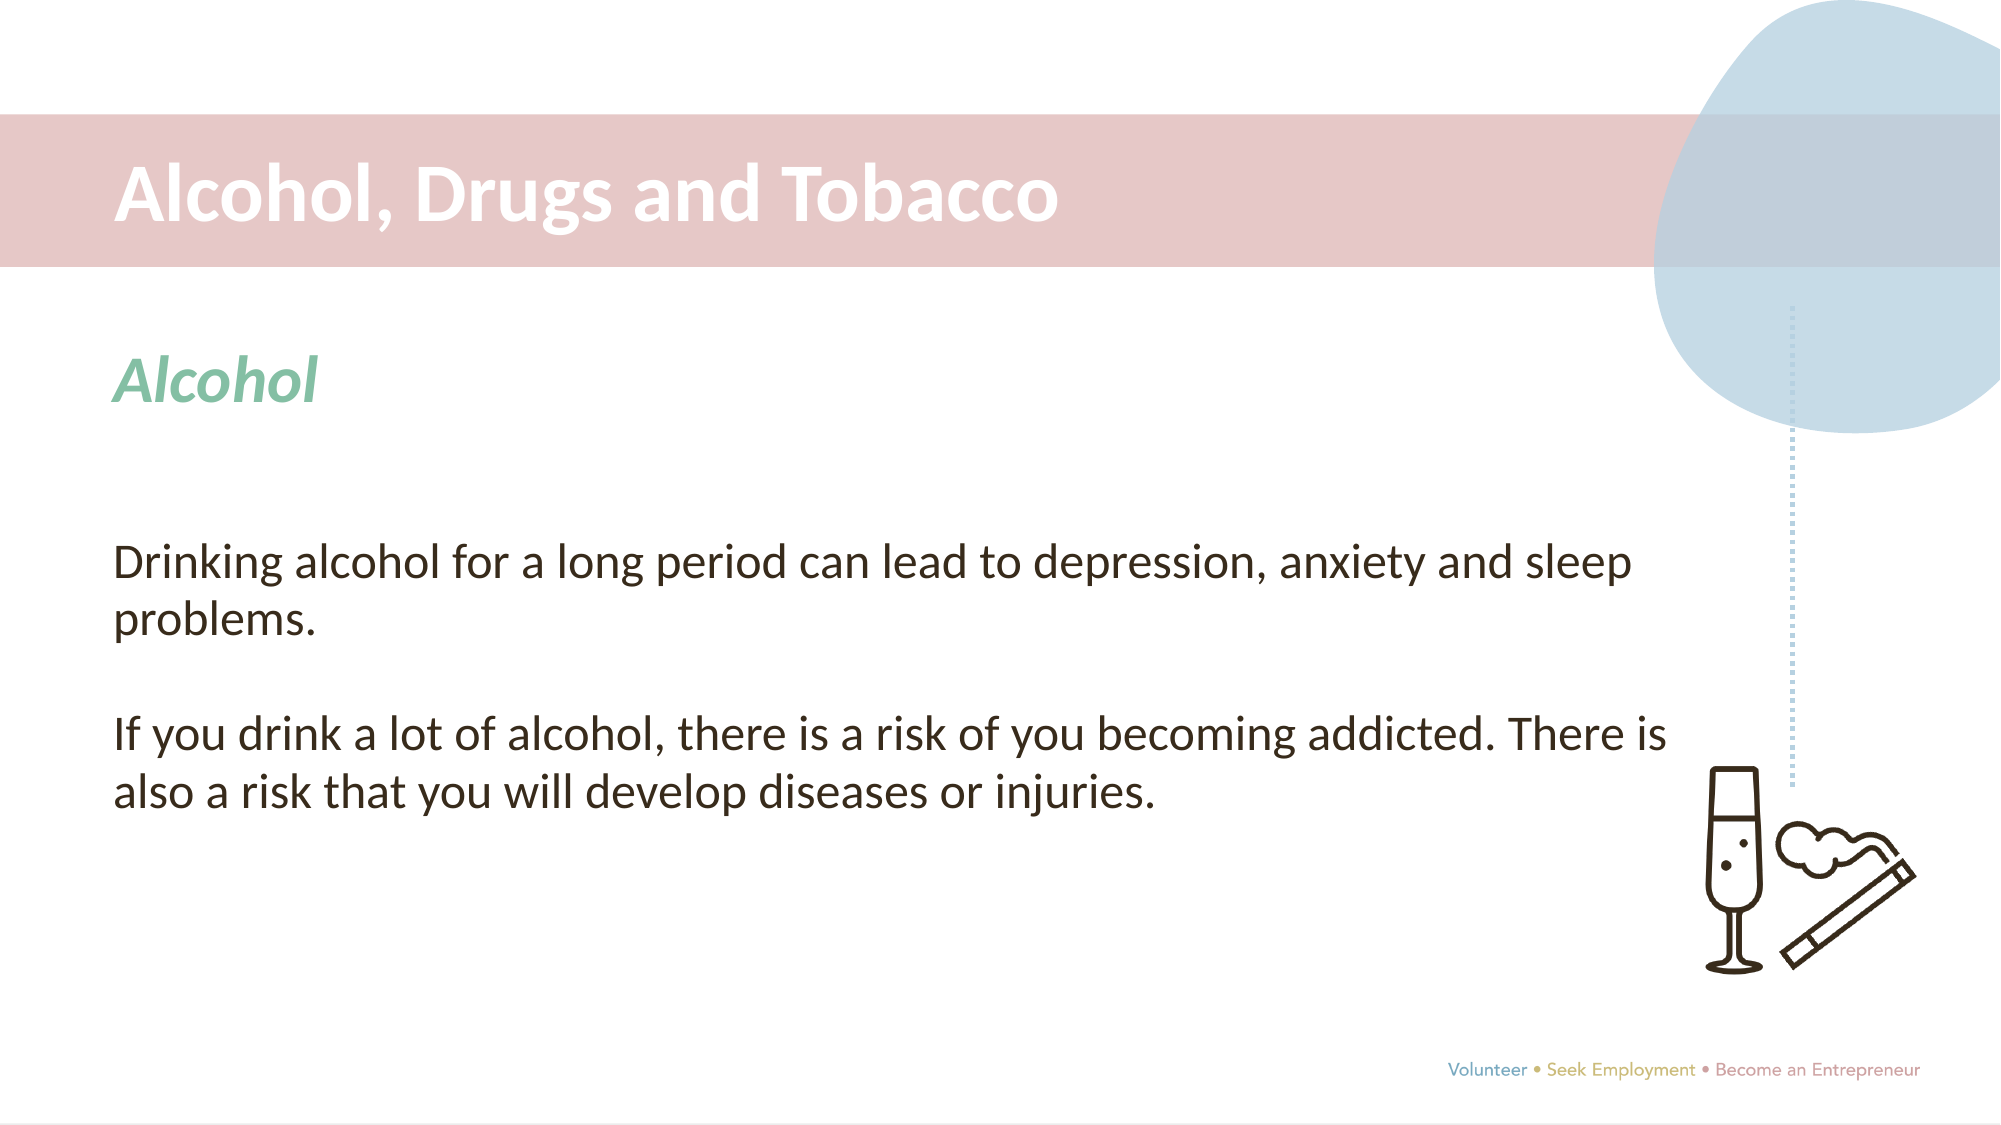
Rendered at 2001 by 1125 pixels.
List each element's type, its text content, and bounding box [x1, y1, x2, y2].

text_box Alcohol Drinking alcohol for a long period can lead to depression, anxiety and sleep problems. If you drink a lot of alcohol, there is a risk of you becoming addicted. There is also a risk that you will develop diseases or injuries. [98, 350, 1683, 975]
picture [1418, 1046, 1971, 1103]
text_box Alcohol, Drugs and Tobacco [99, 147, 1312, 290]
text_box [1653, 0, 2000, 434]
picture [1621, 757, 1938, 995]
text_box [0, 113, 1699, 268]
